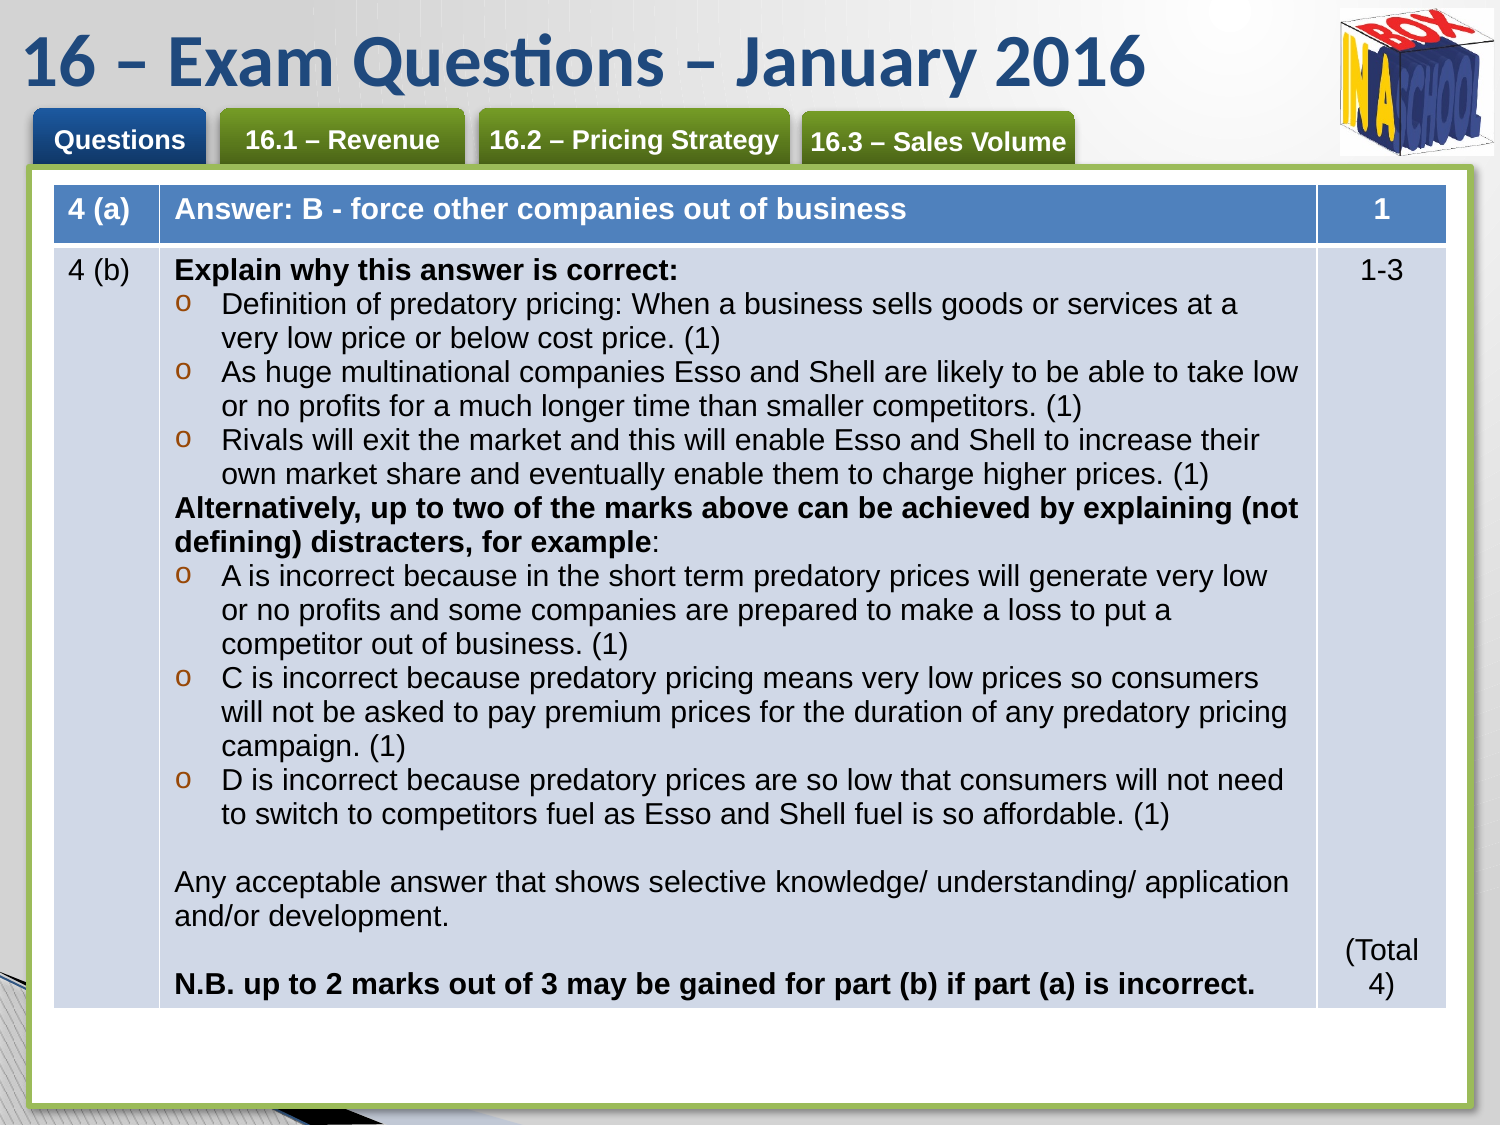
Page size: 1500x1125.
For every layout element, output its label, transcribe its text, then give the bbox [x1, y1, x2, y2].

picture [1340, 8, 1495, 156]
title 16 – Exam Questions – January 2016 [5, 11, 1270, 102]
picture [281, 1114, 303, 1125]
table_cell 1-3 (Total 4) [1318, 248, 1446, 1008]
table_header 4 (a) [54, 185, 159, 243]
table_cell 4 (b) [54, 248, 159, 1008]
table_cell Explain why this answer is correct: Definition of predatory pricing: When a business sells goods or services at a very low price or below cost price. (1) As huge multinational companies Esso and Shell are likely to be able to take low or no profits for a much longer time than smaller competitors. (1) Rivals will exit the market and this will enable Esso and Shell to increase their own market share and eventually enable them to charge higher prices. (1) Alternatively, up to two of the marks above can be achieved by explaining (not defining) distracters, for example: A is incorrect because in the short term predatory prices will generate very low or no profits and some companies are prepared to make a loss to put a competitor out of business. (1) C is incorrect because predatory pricing means very low prices so consumers will not be asked to pay premium prices for the duration of any predatory pricing campaign. (1) D is incorrect because predatory prices are so low that consumers will not need to switch to competitors fuel as Esso and Shell fuel is so affordable. (1) Any acceptable answer that shows selective knowledge/ understanding/ application and/or development. N.B. up to 2 marks out of 3 may be gained for part (b) if part (a) is incorrect. [160, 248, 1316, 1008]
table_header Answer: B - force other companies out of business [160, 185, 1316, 243]
table_header 1 [1318, 185, 1446, 243]
